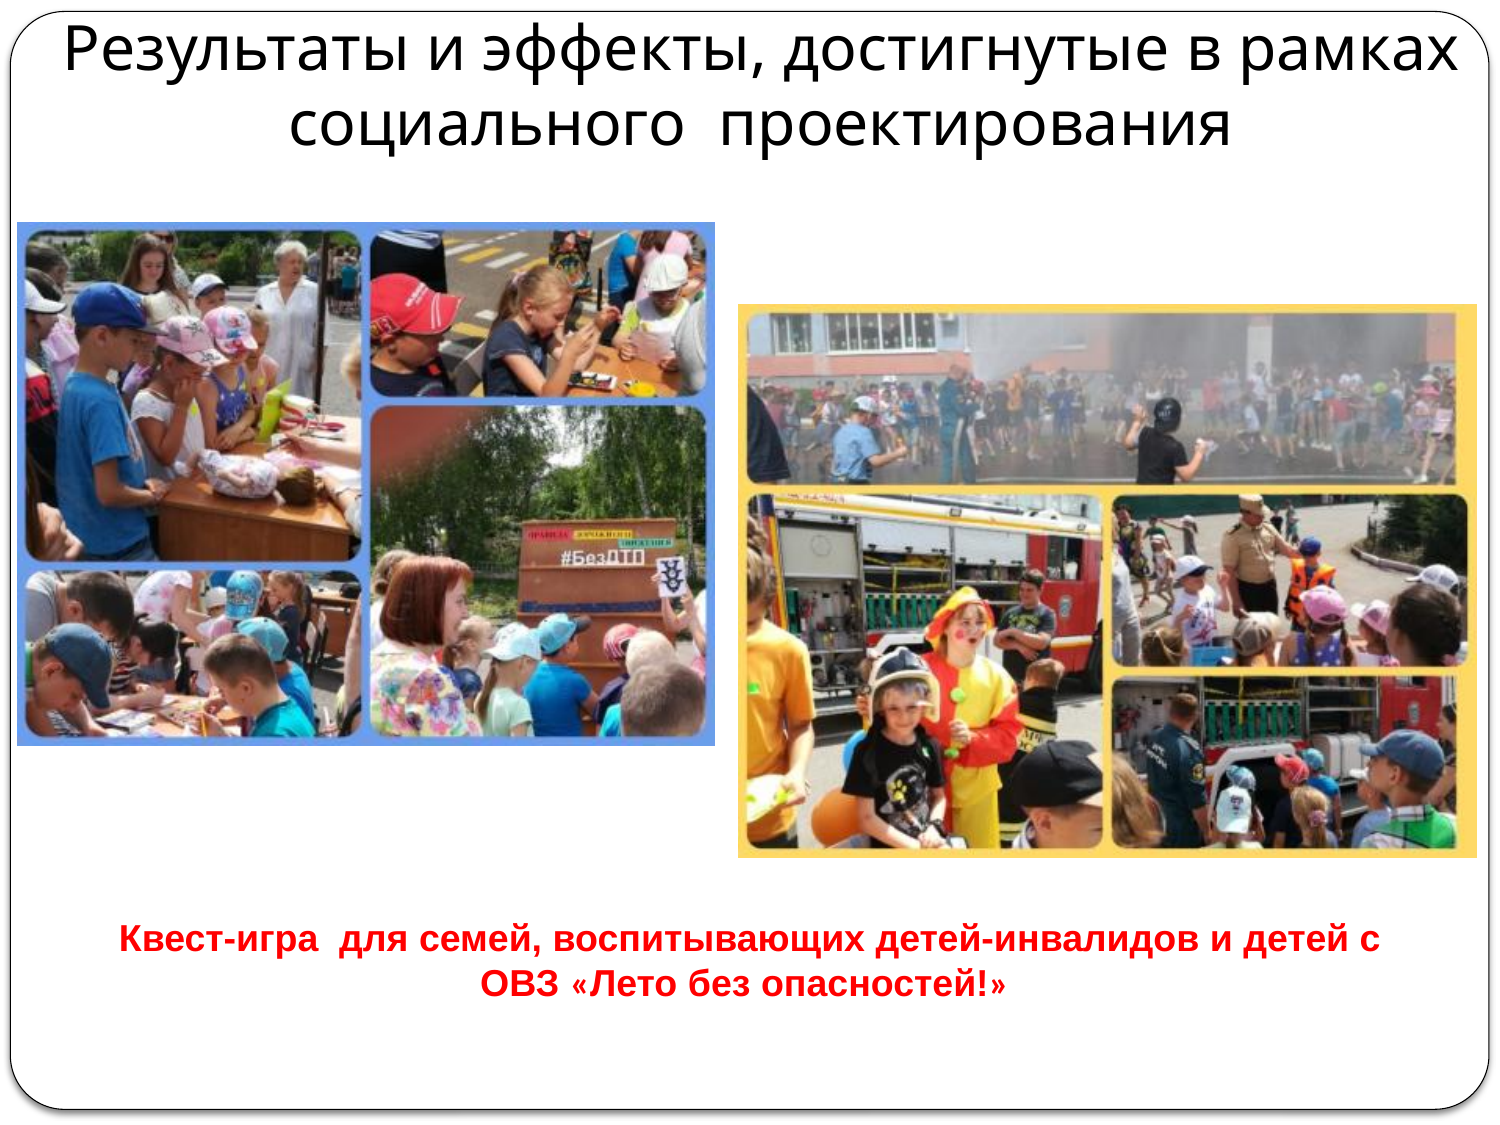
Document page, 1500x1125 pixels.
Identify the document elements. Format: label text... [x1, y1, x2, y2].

title Результаты и эффекты, достигнутые в рамках социального проектирования [23, 34, 1500, 174]
picture [17, 222, 716, 746]
picture [737, 304, 1477, 859]
text_box Квест-игра для семей, воспитывающих детей-инвалидов и детей с ОВЗ «Лето без опасностей!» [88, 906, 1412, 1011]
